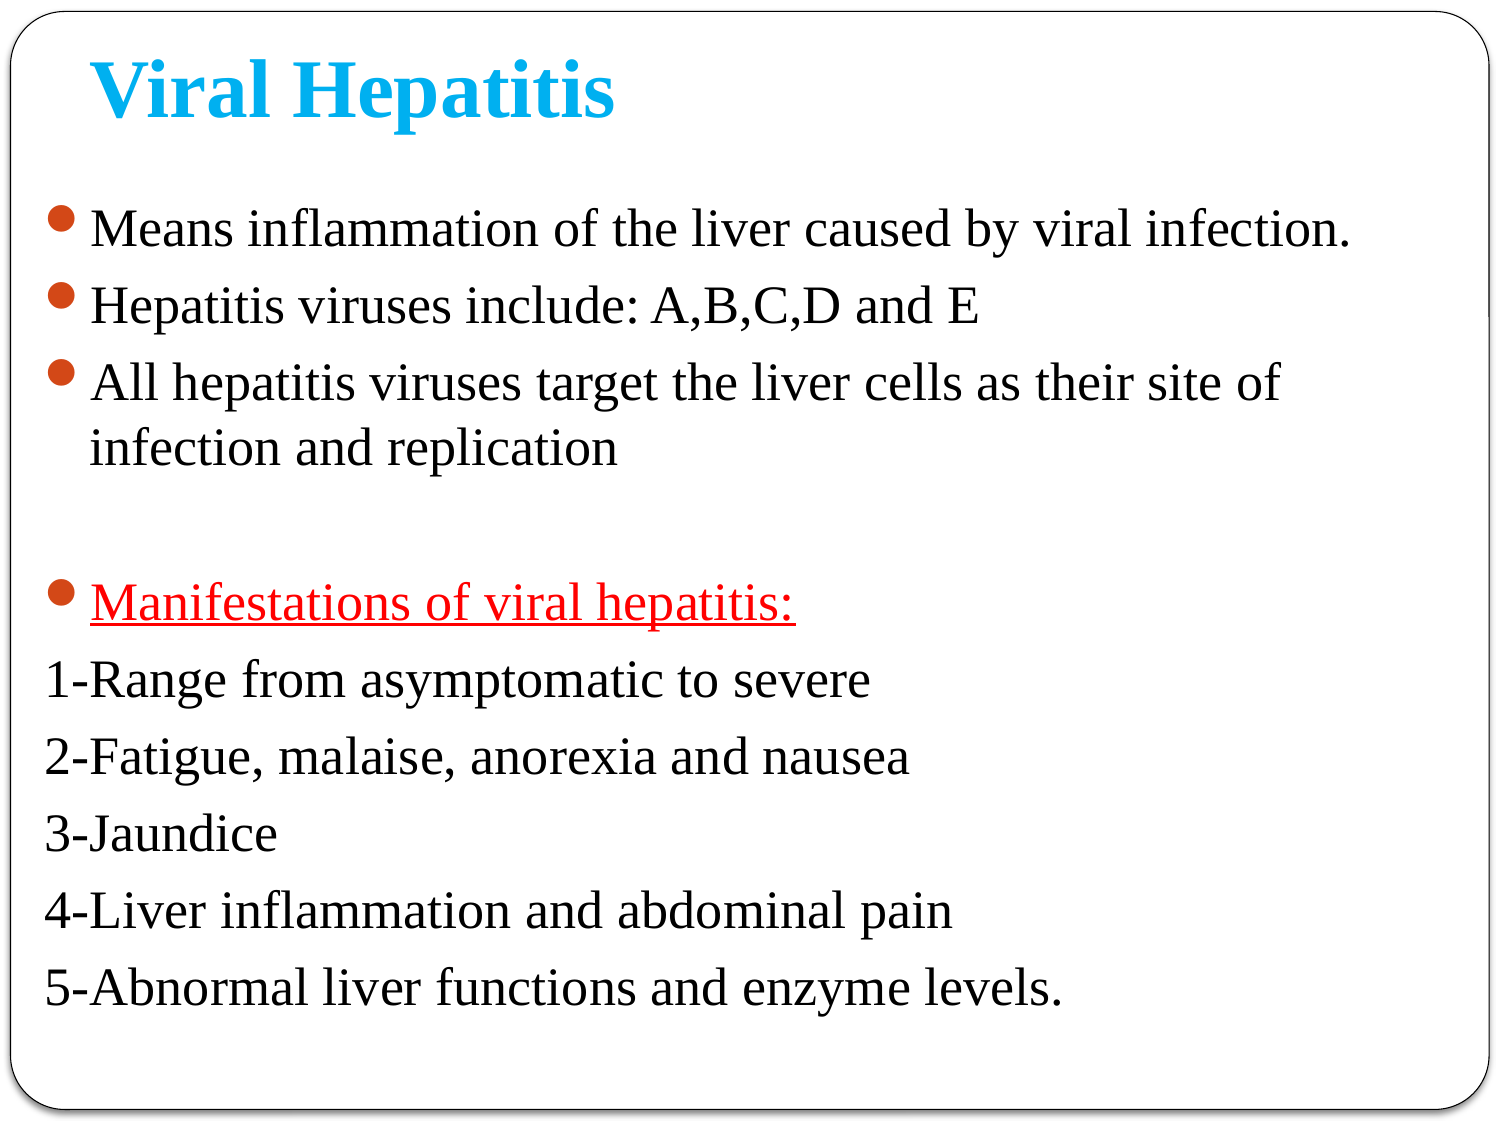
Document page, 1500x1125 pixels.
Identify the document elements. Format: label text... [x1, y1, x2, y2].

list Means inflammation of the liver caused by viral infection. Hepatitis viruses include: A,B,C,D and E All hepatitis viruses target the liver cells as their site of infection and replication Manifestations of viral hepatitis: 1-Range from asymptomatic to severe 2-Fatigue, malaise, anorexia and nausea 3-Jaundice 4-Liver inflammation and abdominal pain 5-Abnormal liver functions and enzyme levels. [29, 184, 1471, 1094]
title Viral Hepatitis [75, 0, 1425, 149]
